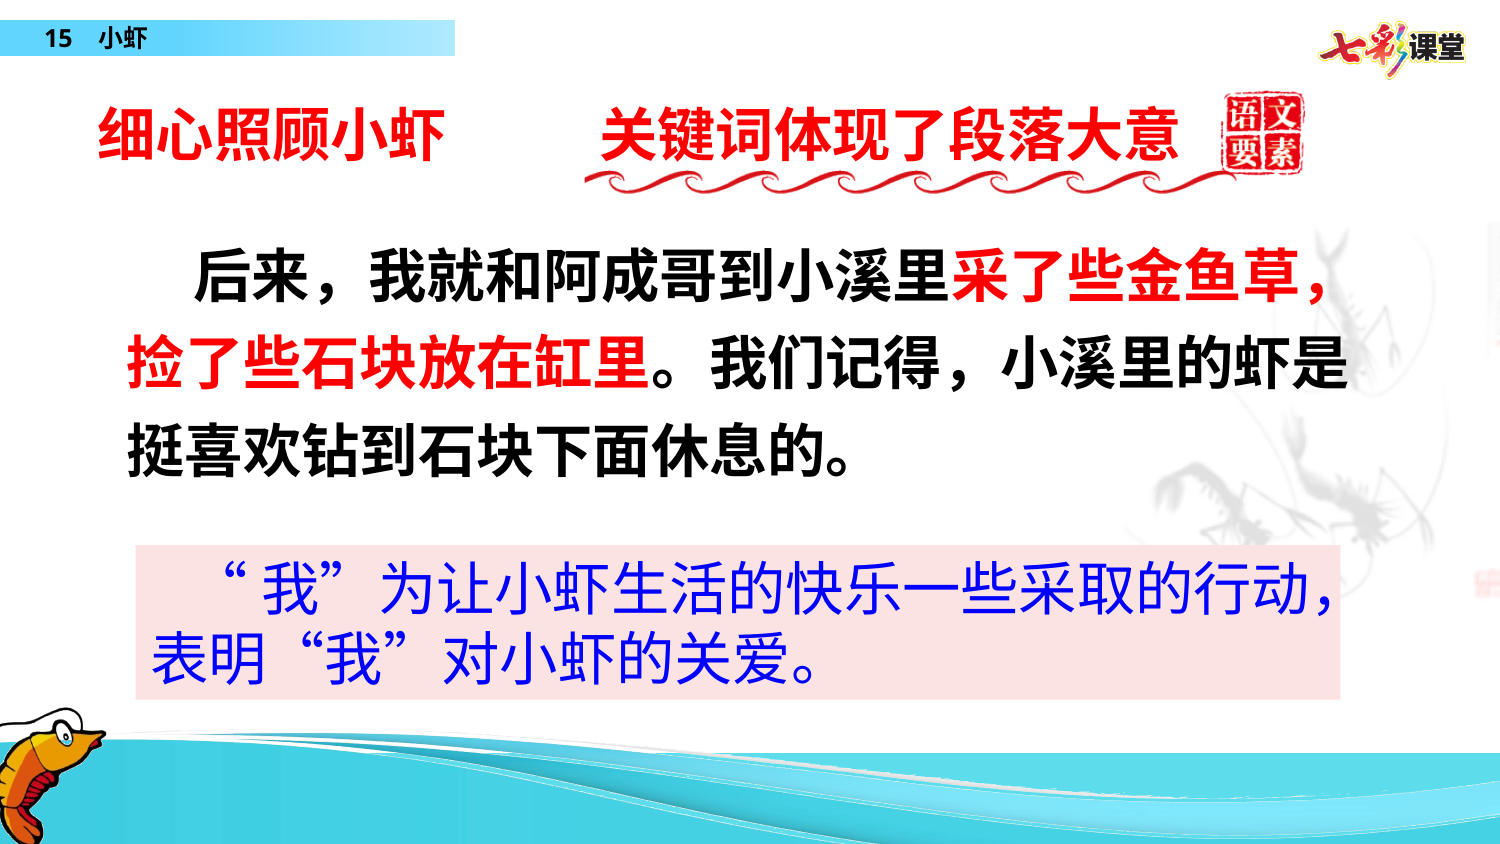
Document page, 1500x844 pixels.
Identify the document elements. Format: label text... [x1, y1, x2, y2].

text_box “我”为让小虾生活的快乐一些采取的行动，表明“我”对小虾的关爱。 [135, 545, 1341, 700]
picture [1124, 220, 1500, 629]
picture [0, 697, 1500, 844]
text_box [584, 90, 1306, 195]
text_box 细心照顾小虾 [82, 91, 497, 176]
picture [1316, 20, 1468, 80]
text_box 后来，我就和阿成哥到小溪里采了些金鱼草，捡了些石块放在缸里。我们记得，小溪里的虾是挺喜欢钻到石块下面休息的。 [112, 213, 1388, 492]
